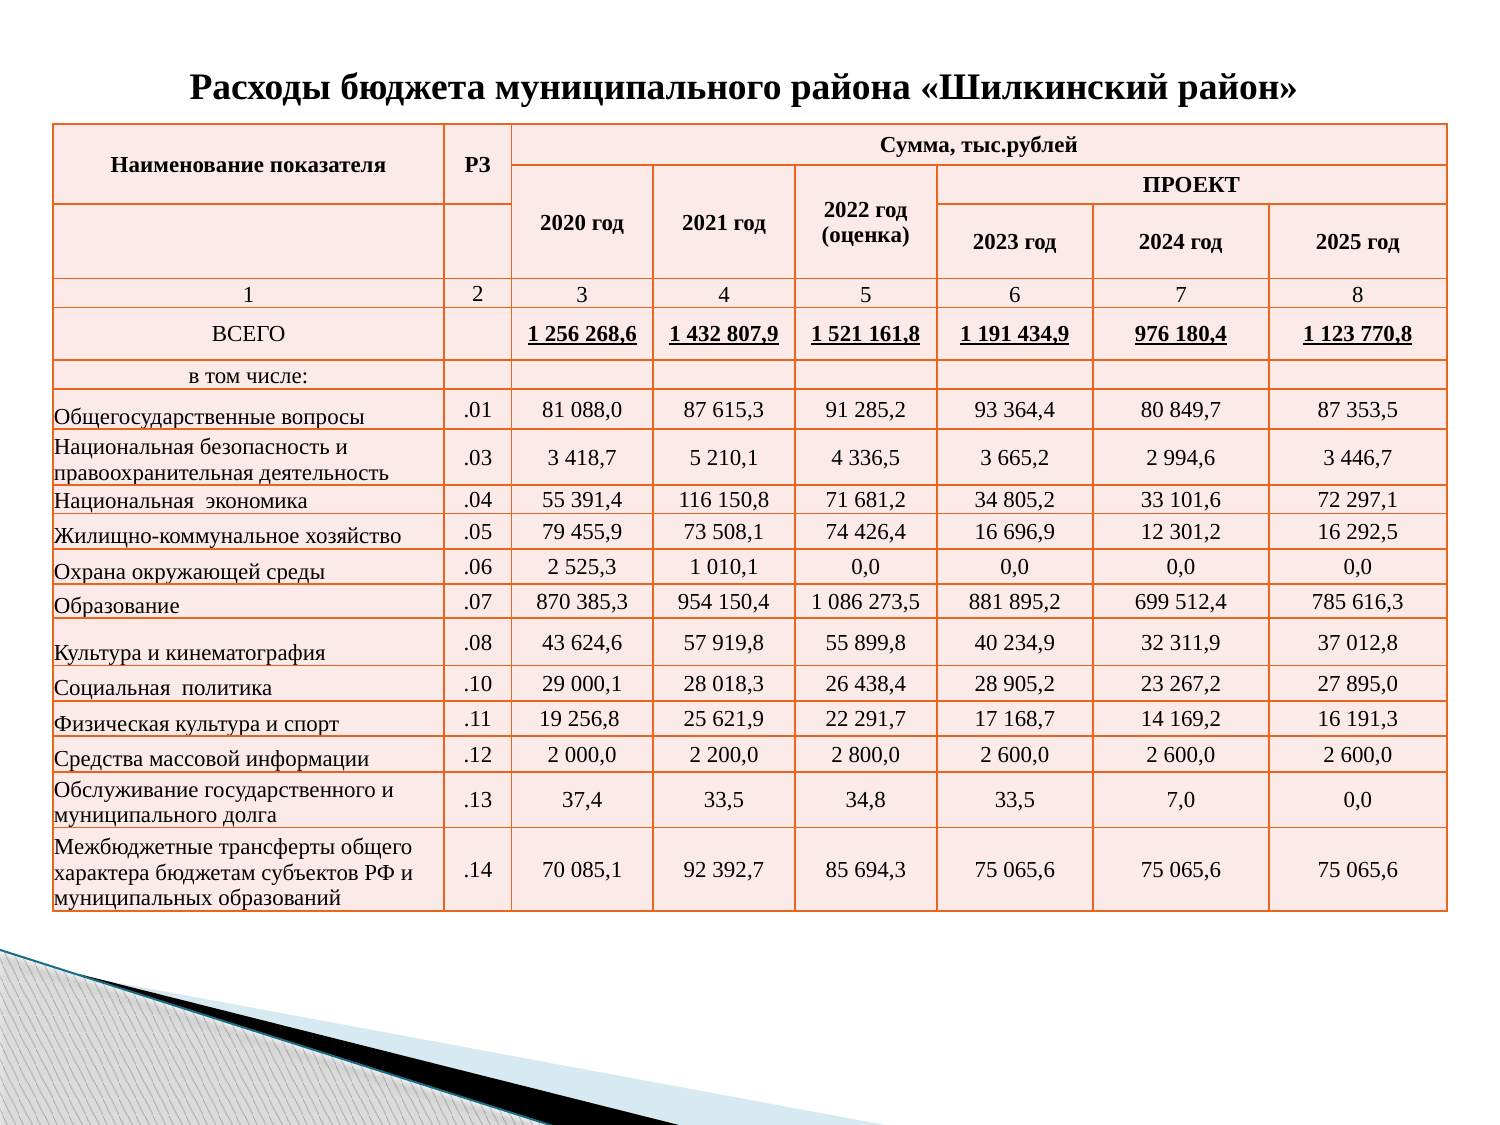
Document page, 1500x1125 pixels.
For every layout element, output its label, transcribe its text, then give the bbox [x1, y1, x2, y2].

table_cell 27 895,0 [1270, 666, 1446, 700]
table_cell 2024 год [1094, 205, 1268, 278]
table_cell 0,0 [1270, 773, 1446, 827]
table_cell .06 [445, 550, 511, 583]
table_cell 93 364,4 [938, 390, 1092, 428]
table_cell .07 [445, 585, 511, 617]
table_cell ВСЕГО [54, 308, 443, 359]
table_header РЗ [445, 125, 511, 203]
table_cell Охрана окружающей среды [54, 550, 443, 583]
table_cell 33,5 [654, 773, 794, 827]
table_cell 1 191 434,9 [938, 308, 1092, 359]
table_cell 3 665,2 [938, 430, 1092, 484]
table_cell 2 525,3 [512, 550, 652, 583]
table_cell .05 [445, 514, 511, 548]
table_cell 2 994,6 [1094, 430, 1268, 484]
table_cell 2025 год [1270, 205, 1446, 278]
table_cell 881 895,2 [938, 585, 1092, 617]
table_cell 954 150,4 [654, 585, 794, 617]
table_cell 1 010,1 [654, 550, 794, 583]
table_cell 87 615,3 [654, 390, 794, 428]
table_cell 40 234,9 [938, 619, 1092, 665]
table_cell 1 432 807,9 [654, 308, 794, 359]
table_cell [54, 205, 443, 278]
table_cell 2 600,0 [938, 737, 1092, 771]
table_cell [445, 361, 511, 388]
table_cell Жилищно-коммунальное хозяйство [54, 514, 443, 548]
table_cell 12 301,2 [1094, 514, 1268, 548]
table_cell 55 899,8 [796, 619, 936, 665]
table_cell 34,8 [796, 773, 936, 827]
table_cell [938, 361, 1092, 388]
table_cell 75 065,6 [938, 828, 1092, 910]
table_cell .03 [445, 430, 511, 484]
table_cell [796, 361, 936, 388]
table_cell [654, 361, 794, 388]
table_cell 7,0 [1094, 773, 1268, 827]
table_cell 2021 год [654, 166, 794, 278]
table_cell 32 311,9 [1094, 619, 1268, 665]
table_cell 4 [654, 279, 794, 307]
table_cell 2020 год [512, 166, 652, 278]
table_header Сумма, тыс.рублей [512, 125, 1446, 164]
table_cell 3 418,7 [512, 430, 652, 484]
table_cell 75 065,6 [1270, 828, 1446, 910]
table_cell 87 353,5 [1270, 390, 1446, 428]
table_cell 74 426,4 [796, 514, 936, 548]
table_cell 92 392,7 [654, 828, 794, 910]
table_cell 33 101,6 [1094, 486, 1268, 513]
table_cell 19 256,8 [512, 702, 652, 735]
table_cell Обслуживание государственного и муниципального долга [54, 773, 443, 827]
table_cell 0,0 [1094, 550, 1268, 583]
table_cell Образование [54, 585, 443, 617]
table_cell 37,4 [512, 773, 652, 827]
table_cell 55 391,4 [512, 486, 652, 513]
table_cell 4 336,5 [796, 430, 936, 484]
table_cell 2023 год [938, 205, 1092, 278]
table_cell [1094, 361, 1268, 388]
table_cell 57 919,8 [654, 619, 794, 665]
table_cell [512, 361, 652, 388]
table_cell 3 446,7 [1270, 430, 1446, 484]
table_cell .10 [445, 666, 511, 700]
table_cell 70 085,1 [512, 828, 652, 910]
table_cell 5 [796, 279, 936, 307]
table_cell 3 [512, 279, 652, 307]
table_cell .12 [445, 737, 511, 771]
text_box Расходы бюджета муниципального района «Шилкинский район» [17, 54, 1471, 115]
table_cell 0,0 [1270, 550, 1446, 583]
table_cell 16 191,3 [1270, 702, 1446, 735]
table_cell Межбюджетные трансферты общего характера бюджетам субъектов РФ и муниципальных образований [54, 828, 443, 910]
table_cell .08 [445, 619, 511, 665]
table_cell Общегосударственные вопросы [54, 390, 443, 428]
table_cell 14 169,2 [1094, 702, 1268, 735]
table_cell 16 696,9 [938, 514, 1092, 548]
table_cell 2022 год (оценка) [796, 166, 936, 278]
table_cell 1 123 770,8 [1270, 308, 1446, 359]
table_cell 72 297,1 [1270, 486, 1446, 513]
table_cell Культура и кинематография [54, 619, 443, 665]
table_cell .04 [445, 486, 511, 513]
table_cell Национальная экономика [54, 486, 443, 513]
table_cell 2 200,0 [654, 737, 794, 771]
table_cell 26 438,4 [796, 666, 936, 700]
table_cell 785 616,3 [1270, 585, 1446, 617]
table_cell 1 256 268,6 [512, 308, 652, 359]
table_cell 81 088,0 [512, 390, 652, 428]
table_cell 0,0 [938, 550, 1092, 583]
table_cell в том числе: [54, 361, 443, 388]
table_cell 91 285,2 [796, 390, 936, 428]
table_cell 16 292,5 [1270, 514, 1446, 548]
table_cell .11 [445, 702, 511, 735]
table_cell 85 694,3 [796, 828, 936, 910]
table_cell 2 [445, 279, 511, 307]
table_cell Средства массовой информации [54, 737, 443, 771]
table_cell [445, 205, 511, 278]
table_cell 976 180,4 [1094, 308, 1268, 359]
table_cell 8 [1270, 279, 1446, 307]
table_cell 0,0 [796, 550, 936, 583]
table_cell ПРОЕКТ [938, 166, 1446, 203]
table_cell 33,5 [938, 773, 1092, 827]
table_cell .14 [445, 828, 511, 910]
table_cell 75 065,6 [1094, 828, 1268, 910]
table_cell .01 [445, 390, 511, 428]
table_cell [445, 308, 511, 359]
table_header Наименование показателя [54, 125, 443, 203]
table_cell 28 018,3 [654, 666, 794, 700]
table_cell 1 [54, 279, 443, 307]
table_cell 22 291,7 [796, 702, 936, 735]
table_cell 29 000,1 [512, 666, 652, 700]
table_cell 870 385,3 [512, 585, 652, 617]
table_cell 2 600,0 [1270, 737, 1446, 771]
table_cell 6 [938, 279, 1092, 307]
table_cell 80 849,7 [1094, 390, 1268, 428]
table_cell 1 521 161,8 [796, 308, 936, 359]
table_cell 7 [1094, 279, 1268, 307]
table_cell Физическая культура и спорт [54, 702, 443, 735]
table_cell 79 455,9 [512, 514, 652, 548]
table_cell Национальная безопасность и правоохранительная деятельность [54, 430, 443, 484]
table_cell 34 805,2 [938, 486, 1092, 513]
table_cell Социальная политика [54, 666, 443, 700]
table_cell .13 [445, 773, 511, 827]
table_cell 71 681,2 [796, 486, 936, 513]
table_cell 37 012,8 [1270, 619, 1446, 665]
table_cell 17 168,7 [938, 702, 1092, 735]
table_cell 116 150,8 [654, 486, 794, 513]
table_cell 2 600,0 [1094, 737, 1268, 771]
table_cell 2 000,0 [512, 737, 652, 771]
table_cell 23 267,2 [1094, 666, 1268, 700]
table_cell 73 508,1 [654, 514, 794, 548]
table_cell [1270, 361, 1446, 388]
table_cell 2 800,0 [796, 737, 936, 771]
table_cell 699 512,4 [1094, 585, 1268, 617]
table_cell 1 086 273,5 [796, 585, 936, 617]
table_cell 5 210,1 [654, 430, 794, 484]
table_cell 43 624,6 [512, 619, 652, 665]
table_cell 25 621,9 [654, 702, 794, 735]
table_cell 28 905,2 [938, 666, 1092, 700]
